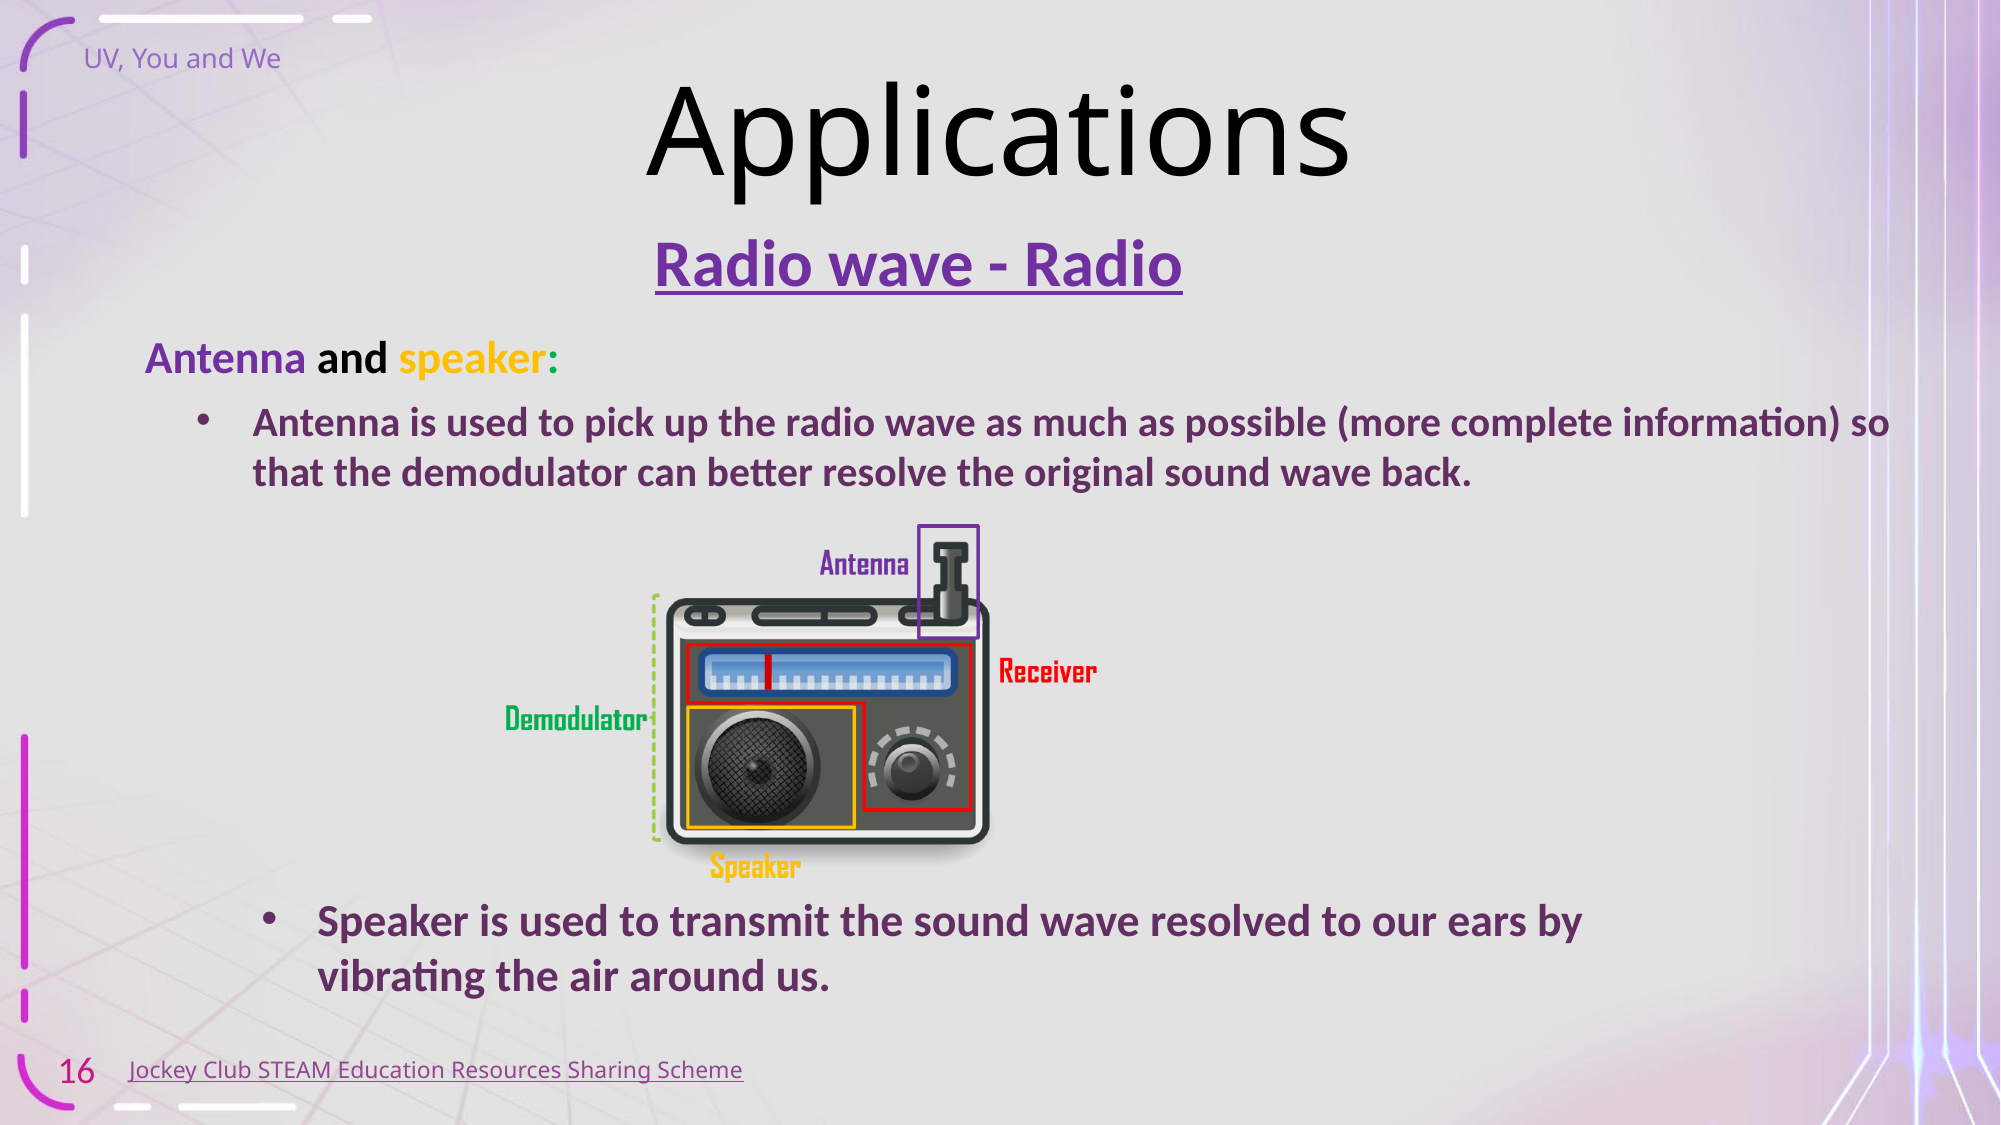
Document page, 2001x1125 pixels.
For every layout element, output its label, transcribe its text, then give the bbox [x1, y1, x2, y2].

title Applications [99, 45, 1900, 233]
text_box Speaker is used to transmit the sound wave resolved to our ears by vibrating the air around us. [246, 882, 1698, 1063]
text_box Antenna is used to pick up the radio wave as much as possible (more complete information) so that the demodulator can better resolve the original sound wave back. [181, 386, 1938, 602]
text_box Antenna and speaker: [130, 320, 575, 390]
picture [0, 0, 2001, 1125]
text_box Radio wave - Radio [640, 212, 1199, 307]
